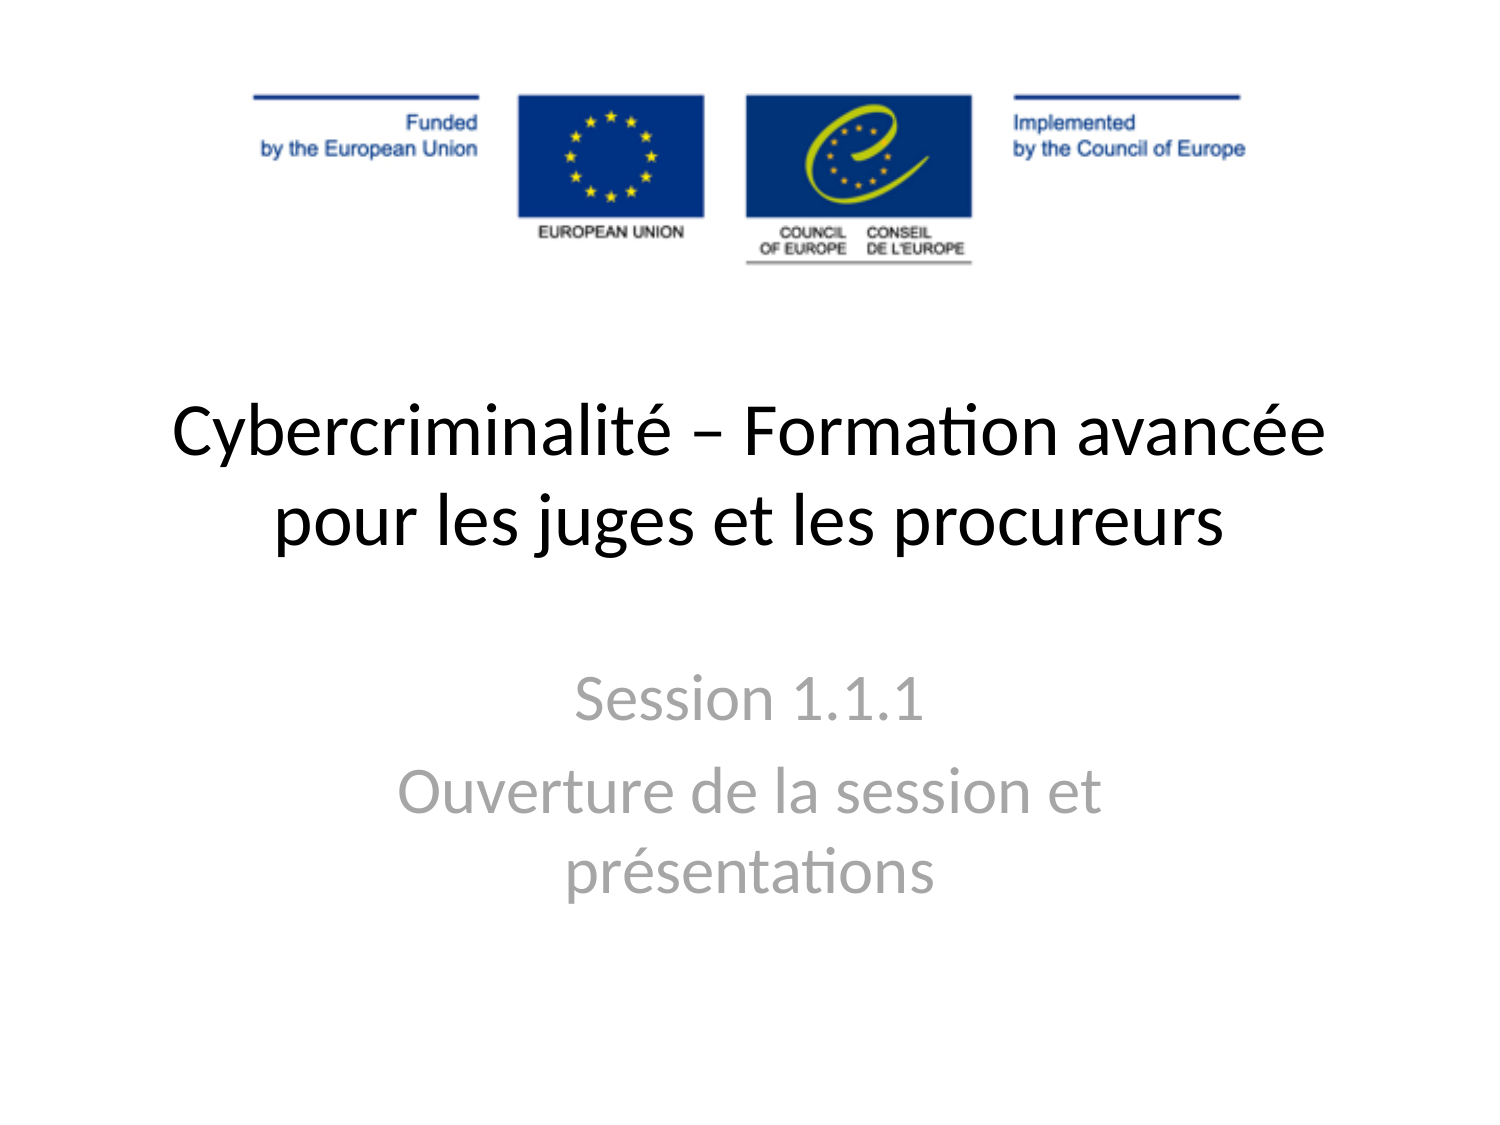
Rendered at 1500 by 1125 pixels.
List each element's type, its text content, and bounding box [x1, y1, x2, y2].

picture [248, 90, 1252, 273]
text_box Session 1.1.1 Ouverture de la session et présentations [224, 645, 1275, 934]
title Cybercriminalité – Formation avancée pour les juges et les procureurs [112, 349, 1388, 591]
